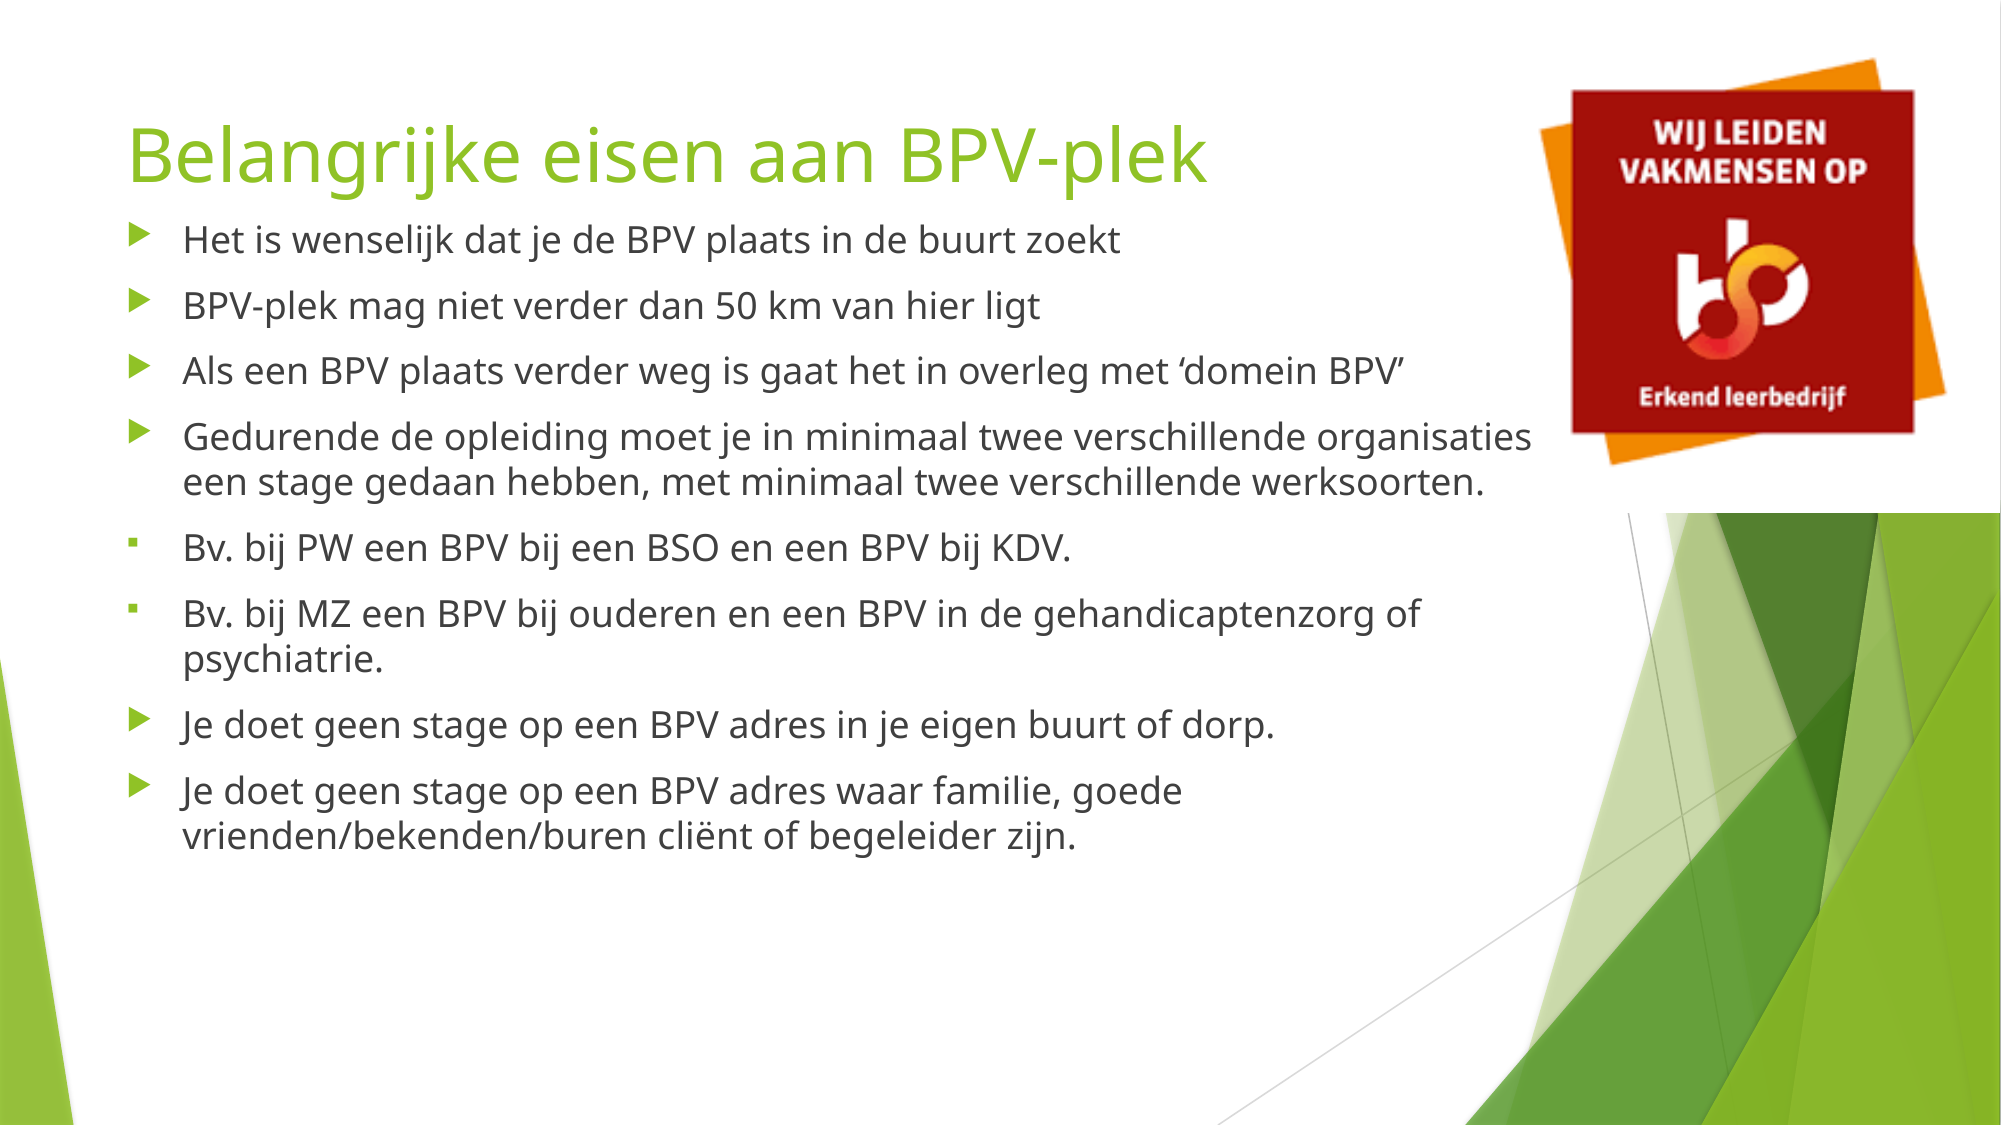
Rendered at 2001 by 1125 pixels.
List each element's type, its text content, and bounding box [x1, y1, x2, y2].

list Het is wenselijk dat je de BPV plaats in de buurt zoekt BPV-plek mag niet verder dan 50 km van hier ligt Als een BPV plaats verder weg is gaat het in overleg met ‘domein BPV’ Gedurende de opleiding moet je in minimaal twee verschillende organisaties een stage gedaan hebben, met minimaal twee verschillende werksoorten. Bv. bij PW een BPV bij een BSO en een BPV bij KDV. Bv. bij MZ een BPV bij ouderen en een BPV in de gehandicaptenzorg of psychiatrie. Je doet geen stage op een BPV adres in je eigen buurt of dorp. Je doet geen stage op een BPV adres waar familie, goede vrienden/bekenden/buren cliënt of begeleider zijn. [111, 208, 1595, 1125]
title Belangrijke eisen aan BPV-plek [111, 99, 1481, 208]
picture [1486, 0, 2000, 514]
